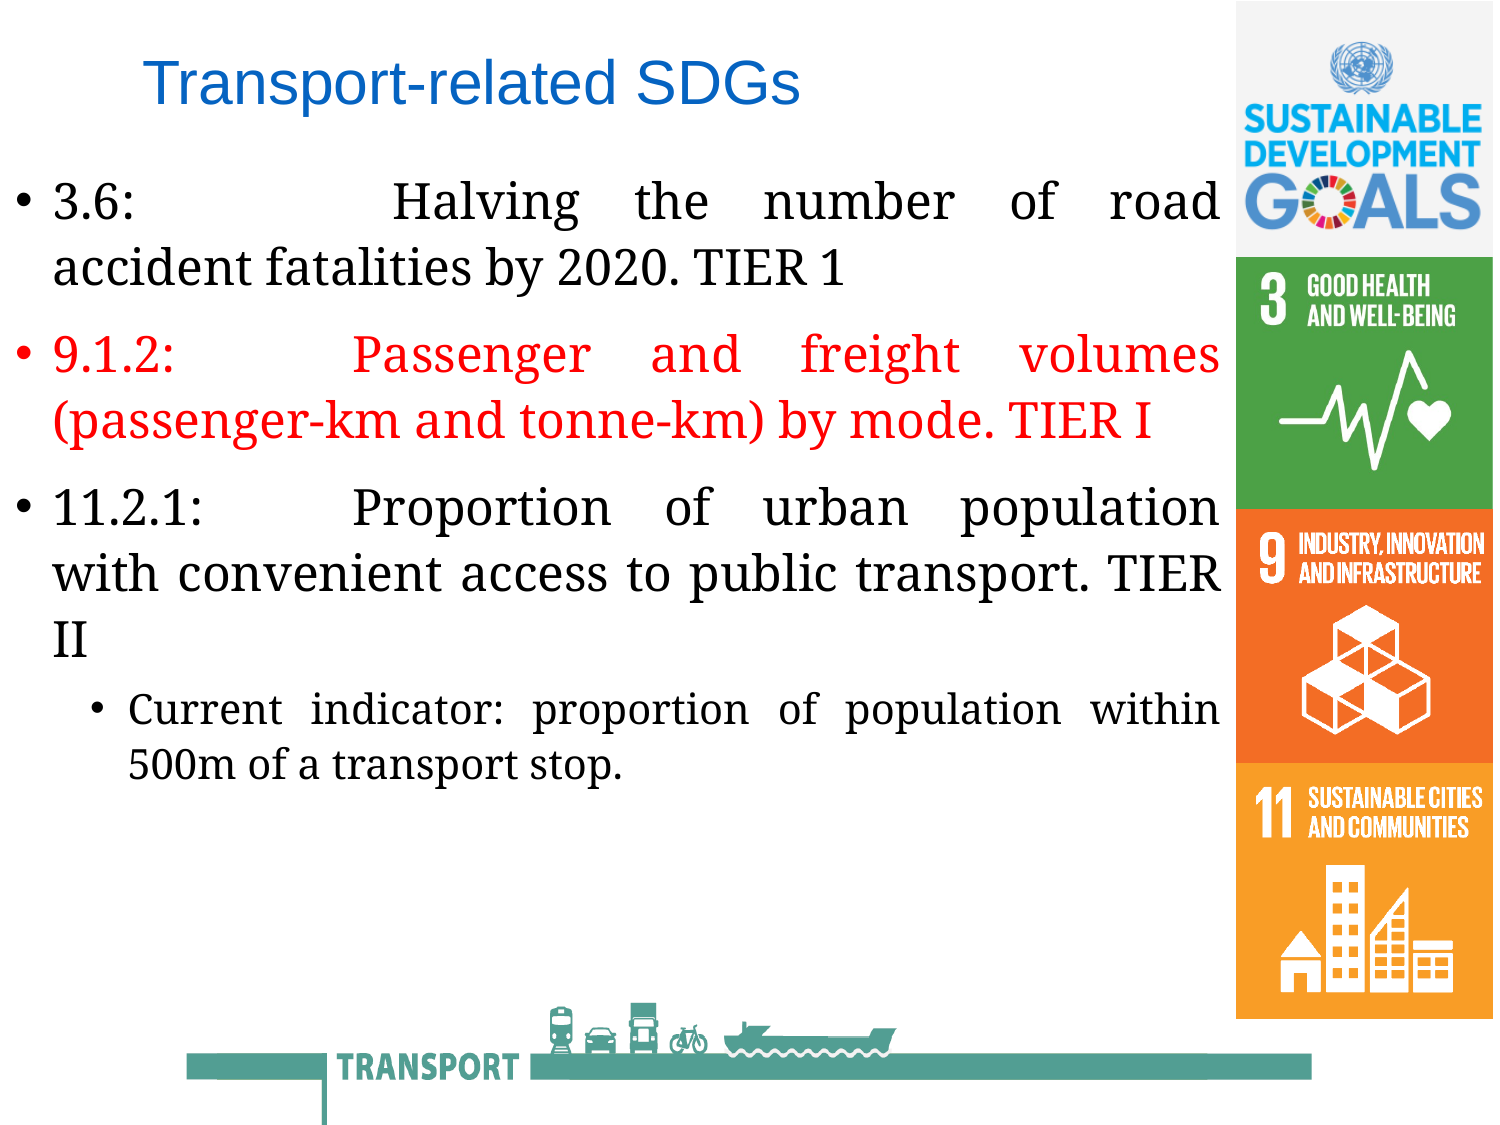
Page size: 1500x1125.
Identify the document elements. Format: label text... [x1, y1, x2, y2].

list 3.6: Halving the number of road accident fatalities by 2020. TIER 1 9.1.2: Passenger and freight volumes (passenger-km and tonne-km) by mode. TIER I 11.2.1: Proportion of urban population with convenient access to public transport. TIER II Current indicator: proportion of population within 500m of a transport stop. [0, 156, 1236, 1000]
picture [186, 1, 1493, 1125]
title Transport-related SDGs [17, 31, 928, 138]
